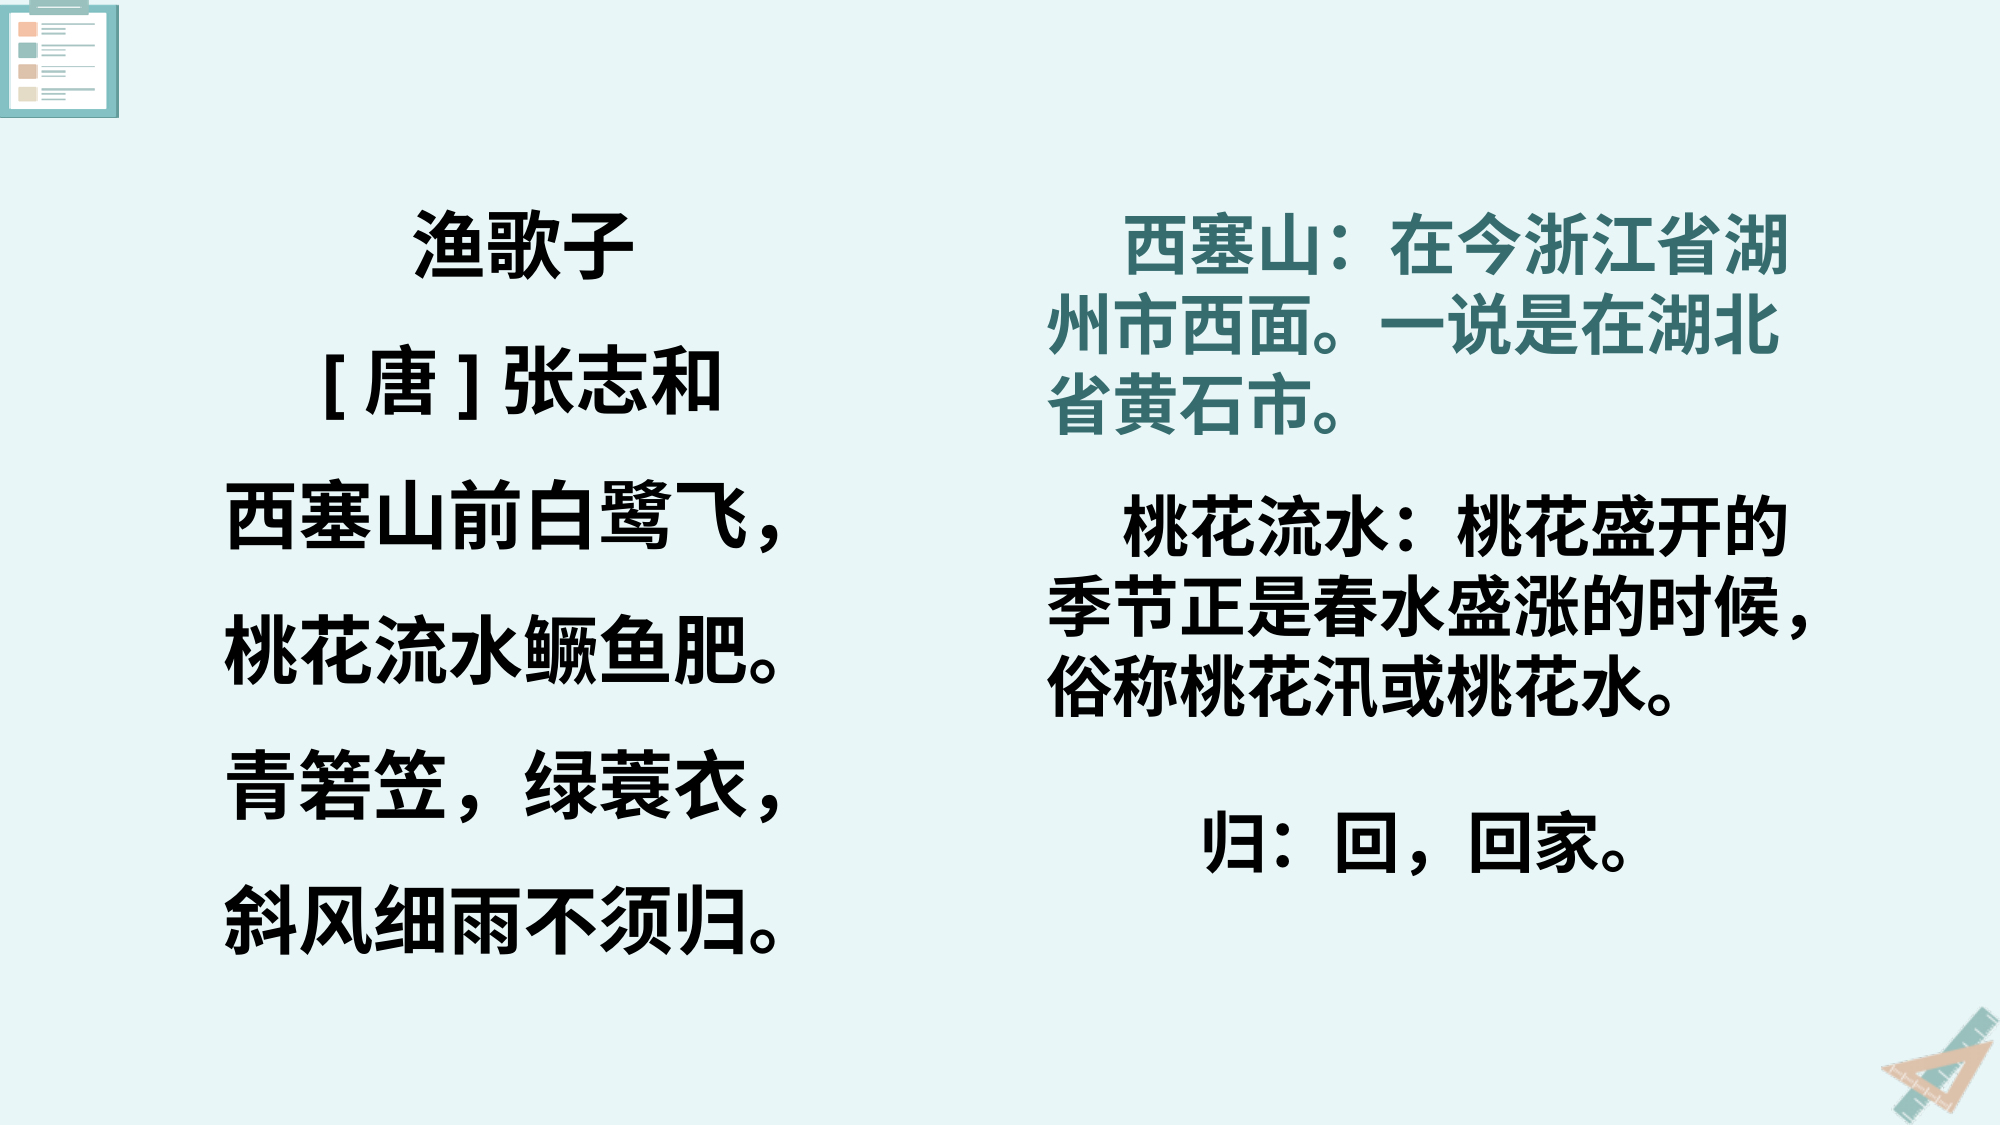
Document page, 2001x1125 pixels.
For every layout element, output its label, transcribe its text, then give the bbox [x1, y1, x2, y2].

picture [0, 0, 119, 119]
picture [1881, 1006, 2000, 1125]
text_box 西塞山：在今浙江省湖州市西面。一说是在湖北省黄石市。 [1031, 195, 1813, 451]
text_box 归：回，回家。 [1185, 793, 1659, 889]
text_box 桃花流水：桃花盛开的季节正是春水盛涨的时候，俗称桃花汛或桃花水。 [1031, 477, 1813, 732]
text_box 渔歌子 [唐]张志和 西塞山前白鹭飞， 桃花流水鳜鱼肥。 青箬笠，绿蓑衣， 斜风细雨不须归。 [78, 146, 969, 971]
